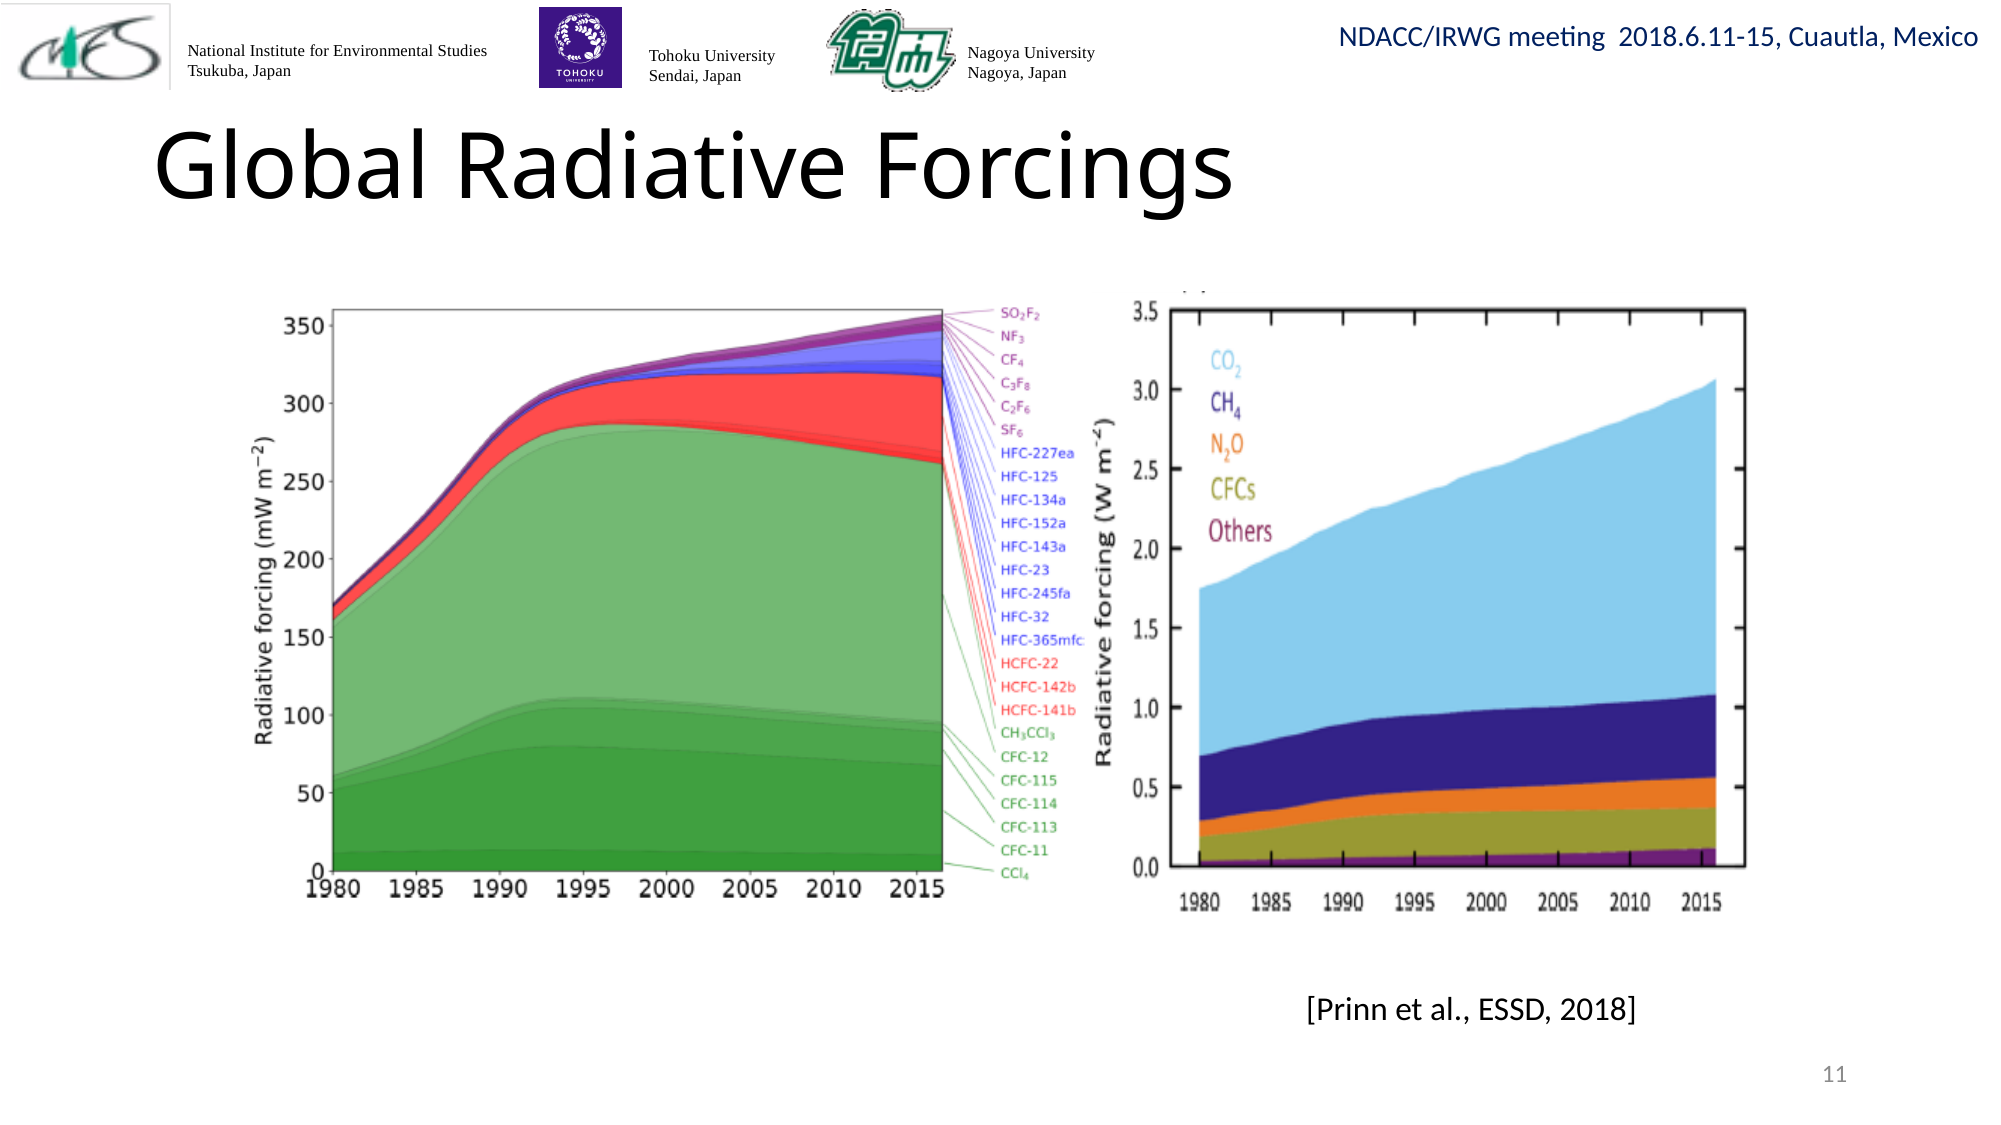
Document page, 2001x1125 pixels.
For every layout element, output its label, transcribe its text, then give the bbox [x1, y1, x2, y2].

slide_number 11 [1412, 1042, 1863, 1103]
picture [539, 7, 622, 59]
picture [826, 9, 956, 59]
title Global Radiative Forcings [137, 59, 1863, 278]
text_box [Prinn et al., ESSD, 2018] [1291, 979, 1653, 1034]
picture [243, 291, 1751, 920]
picture [1, 2, 174, 90]
